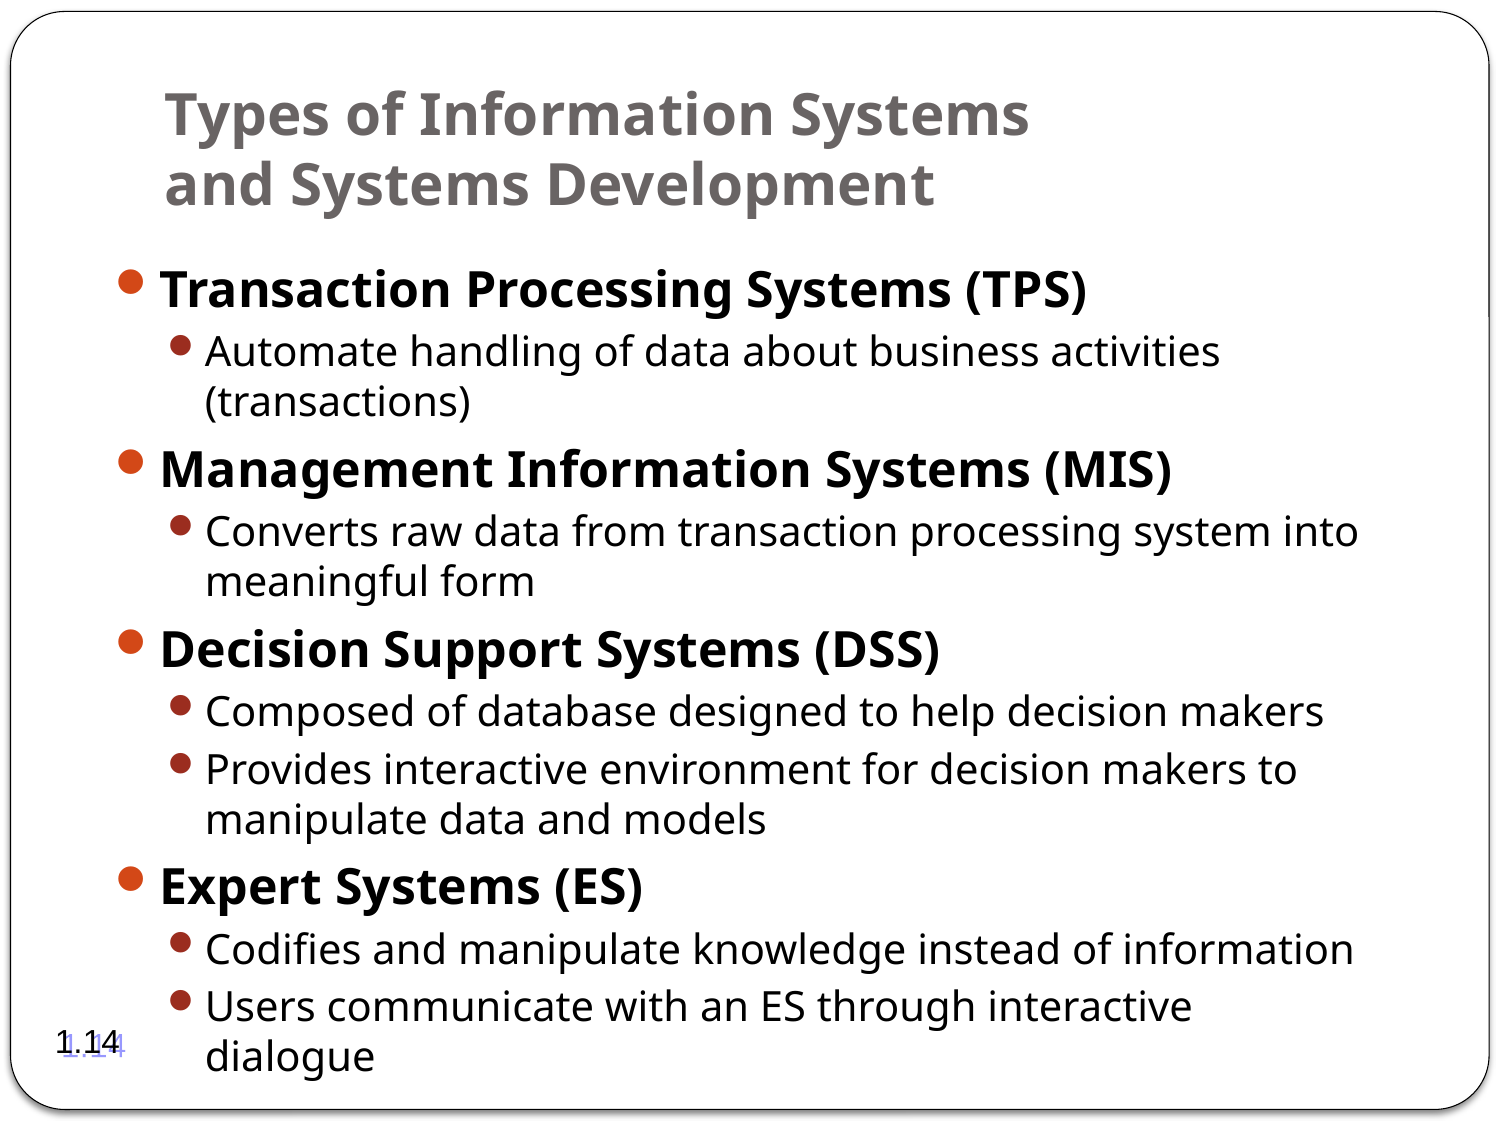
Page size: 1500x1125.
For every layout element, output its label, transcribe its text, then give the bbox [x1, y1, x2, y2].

title Types of Information Systems and Systems Development [150, 45, 1425, 233]
text_box 1.14 [37, 1012, 138, 1107]
list Transaction Processing Systems (TPS) Automate handling of data about business activities (transactions) Management Information Systems (MIS) Converts raw data from transaction processing system into meaningful form Decision Support Systems (DSS) Composed of database designed to help decision makers Provides interactive environment for decision makers to manipulate data and models Expert Systems (ES) Codifies and manipulate knowledge instead of information Users communicate with an ES through interactive dialogue [99, 249, 1375, 1063]
